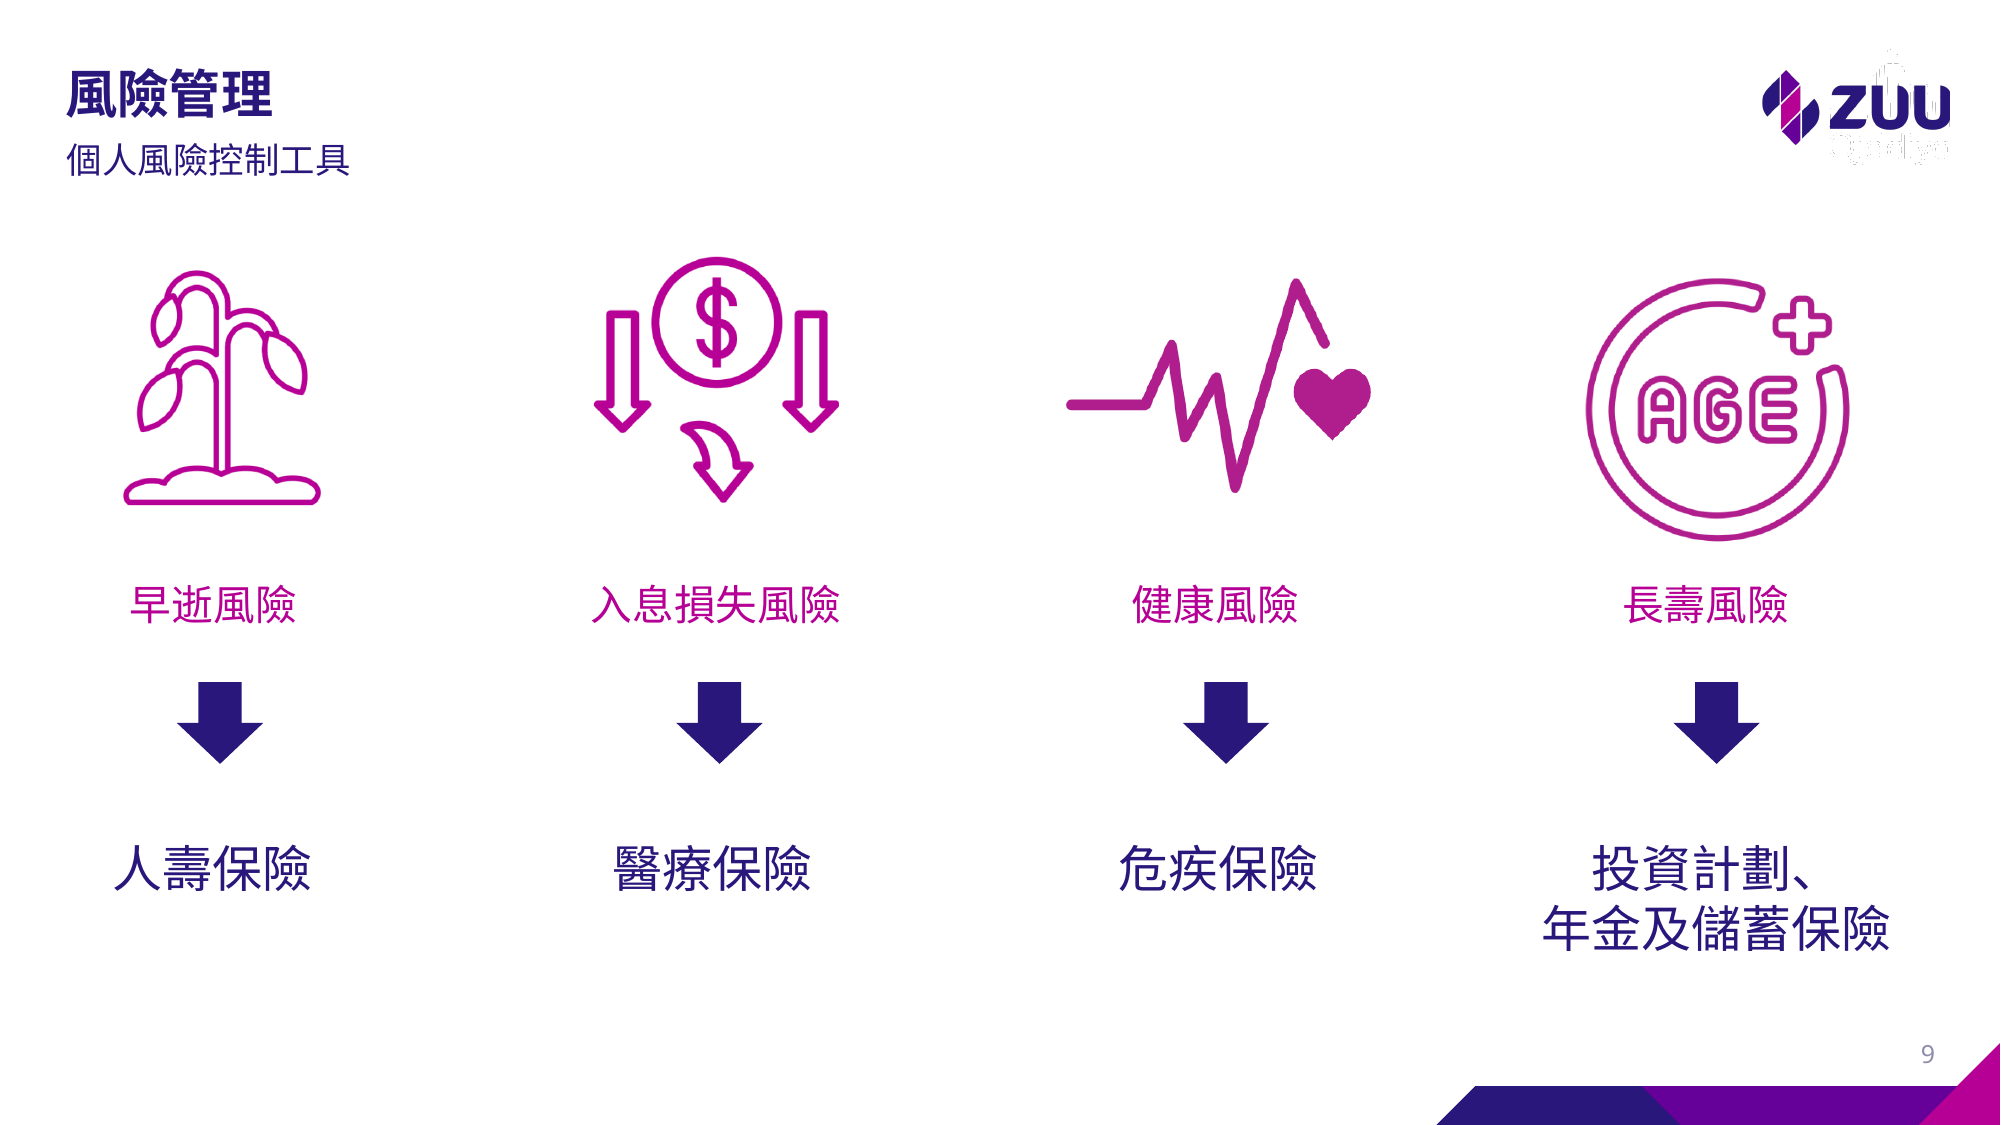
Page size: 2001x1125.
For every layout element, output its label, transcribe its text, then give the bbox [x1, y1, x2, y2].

text_box [673, 681, 766, 766]
slide_number 9 [1500, 1039, 1950, 1073]
title 風險管理 [50, 50, 1950, 145]
text_box 長壽風險 [1607, 570, 1826, 636]
text_box 入息損失風險 [575, 570, 864, 636]
picture [98, 253, 343, 517]
text_box 早逝風險 [115, 570, 325, 636]
picture [587, 235, 852, 514]
text_box 人壽保險 [98, 829, 343, 905]
picture [1573, 261, 1860, 560]
text_box 醫療保險 [597, 829, 842, 905]
text_box [1180, 681, 1272, 766]
text_box 投資計劃、 年金及儲蓄保險 [1515, 829, 1919, 965]
text_box 健康風險 [1117, 570, 1336, 636]
subtitle 個人風險控制工具 [52, 128, 1950, 197]
text_box 危疾保險 [1104, 829, 1349, 905]
picture [1039, 243, 1413, 494]
text_box [174, 681, 266, 766]
text_box [1670, 681, 1763, 766]
